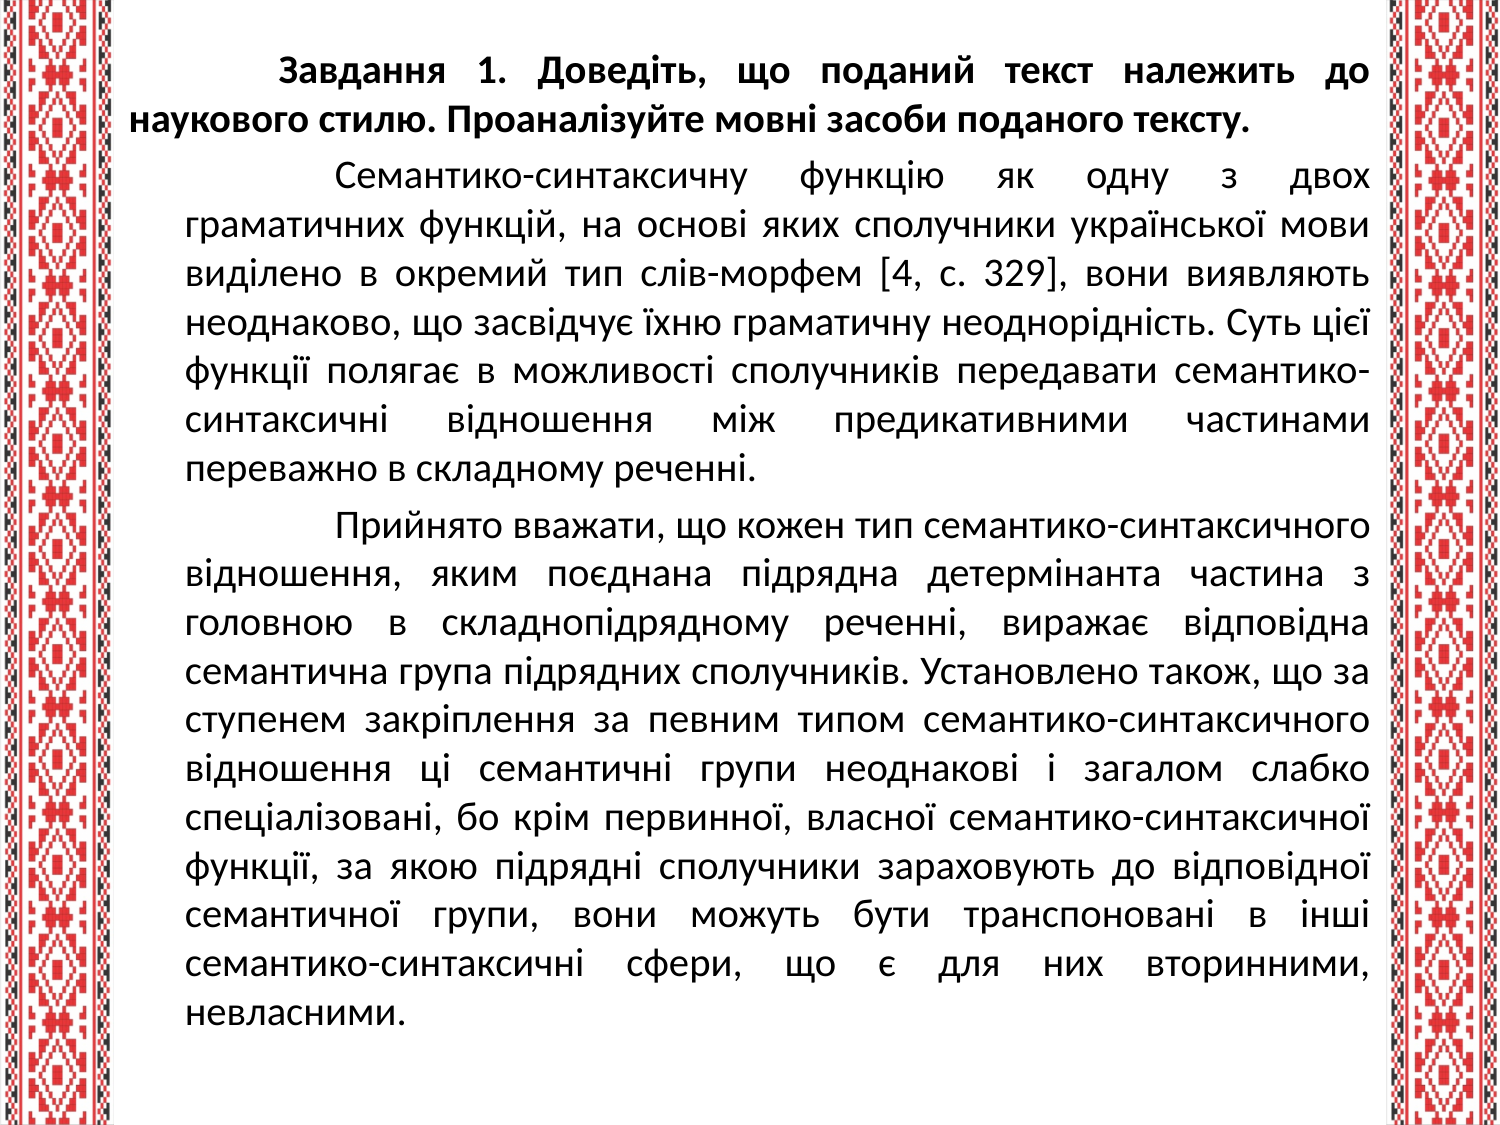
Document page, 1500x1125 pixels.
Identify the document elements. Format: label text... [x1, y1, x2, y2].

picture [880, 1, 1500, 1124]
list Завдання 1. Доведіть, що поданий текст належить до наукового стилю. Проаналізуйте мовні засоби поданого тексту. Семантико-синтаксичну функцію як одну з двох граматичних функцій, на основі яких сполучники української мови виділено в окремий тип слів-морфем [4, с. 329], вони виявляють неоднаково, що засвідчує їхню граматичну неоднорідність. Суть цієї функції полягає в можливості сполучників передавати семантико-синтаксичні відношення між предикативними частинами переважно в складному реченні. Прийнято вважати, що кожен тип семантико-синтаксичного відношення, яким поєднана підрядна детермінанта частина з головною в складнопідрядному реченні, виражає відповідна семантична група підрядних сполучників. Установлено також, що за ступенем закріплення за певним типом семантико-синтаксичного відношення ці семантичні групи неоднакові і загалом слабко спеціалізовані, бо крім первинної, власної семантико-синтаксичної функції, за якою підрядні сполучники зараховують до відповідної семантичної групи, вони можуть бути транспоновані в інші семантико-синтаксичні сфери, що є для них вторинними, невласними. [114, 35, 1386, 857]
picture [0, 1, 620, 1124]
